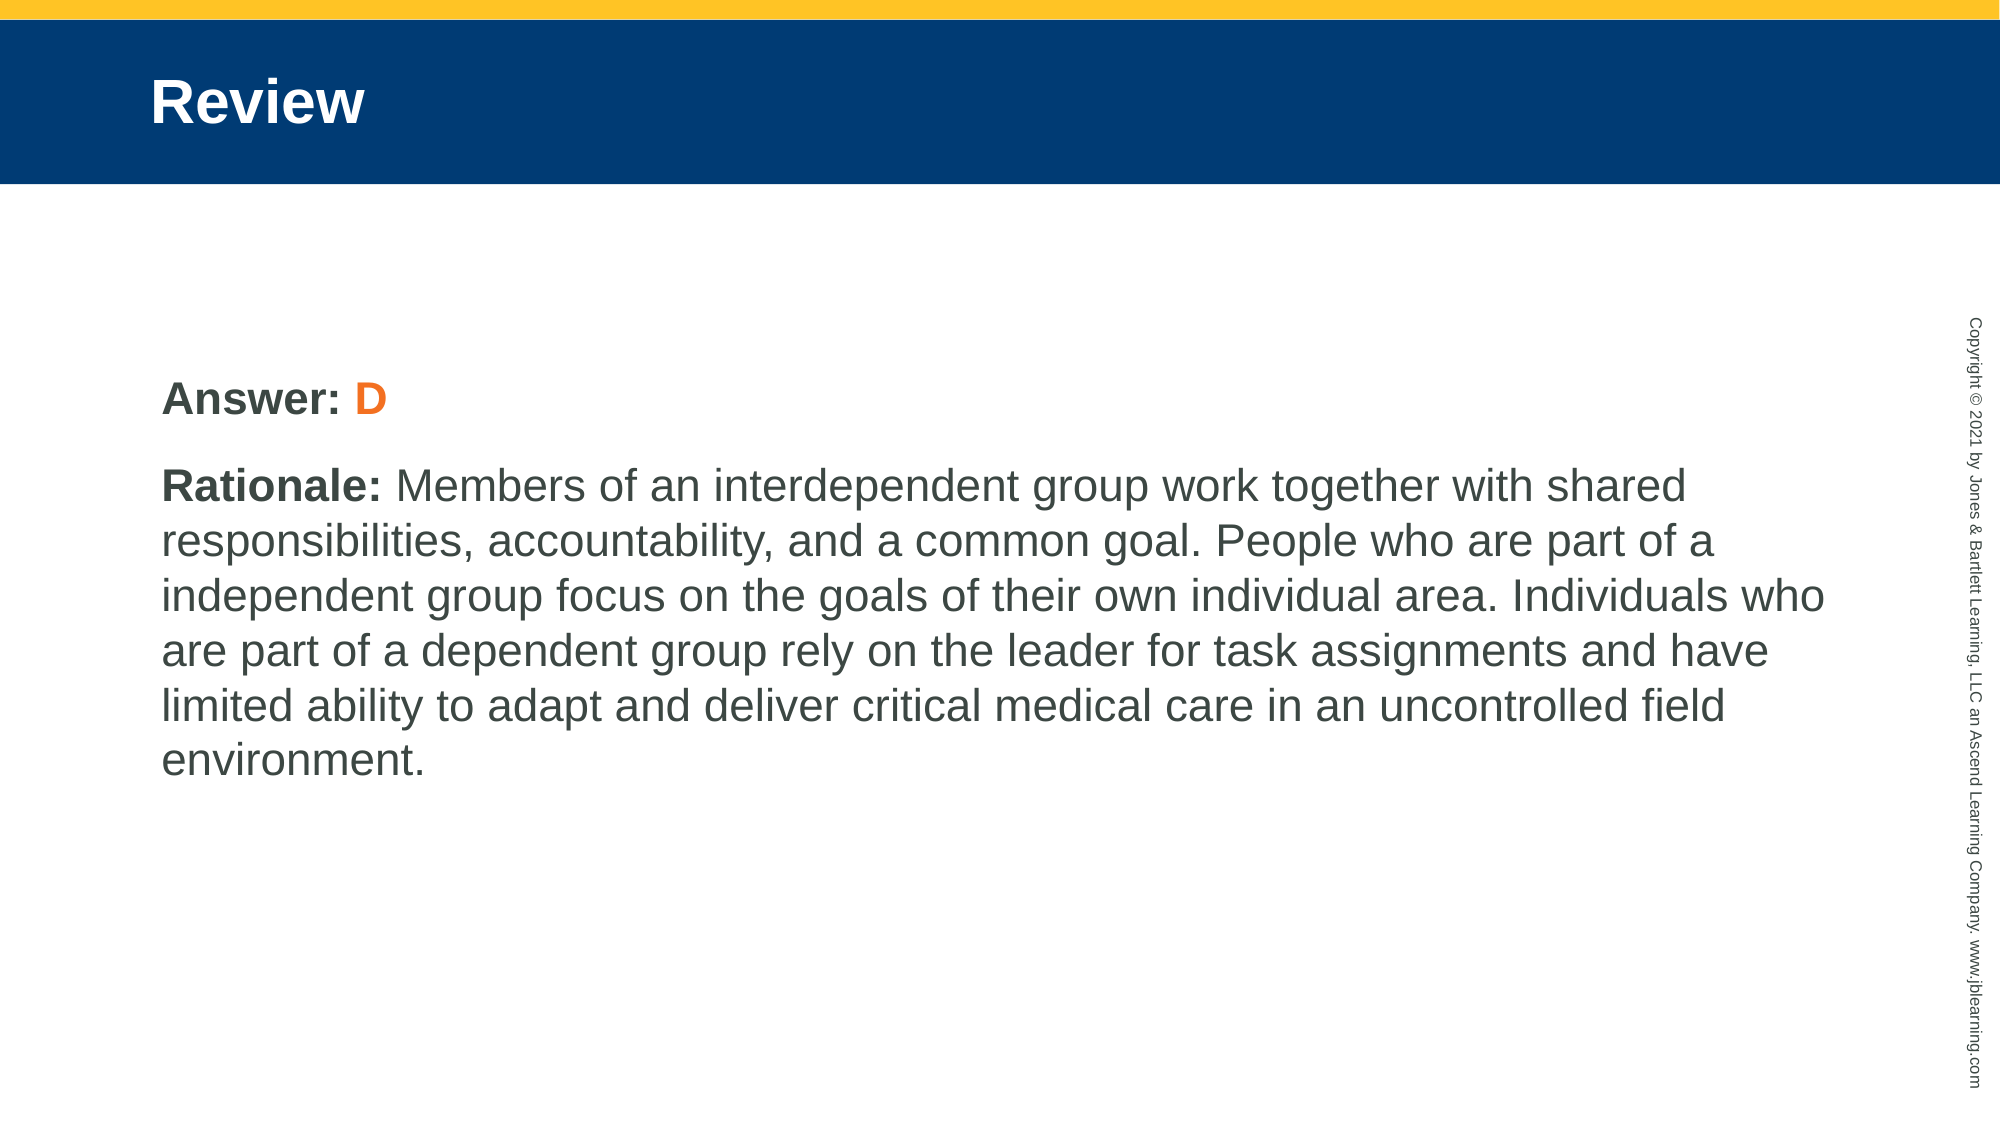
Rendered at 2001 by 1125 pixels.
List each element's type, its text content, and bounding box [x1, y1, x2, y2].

list Answer: D Rationale: Members of an interdependent group work together with shared responsibilities, accountability, and a common goal. People who are part of a independent group focus on the goals of their own individual area. Individuals who are part of a dependent group rely on the leader for task assignments and have limited ability to adapt and deliver critical medical care in an uncontrolled field environment. [146, 361, 1859, 1016]
title Review [0, 19, 2000, 185]
